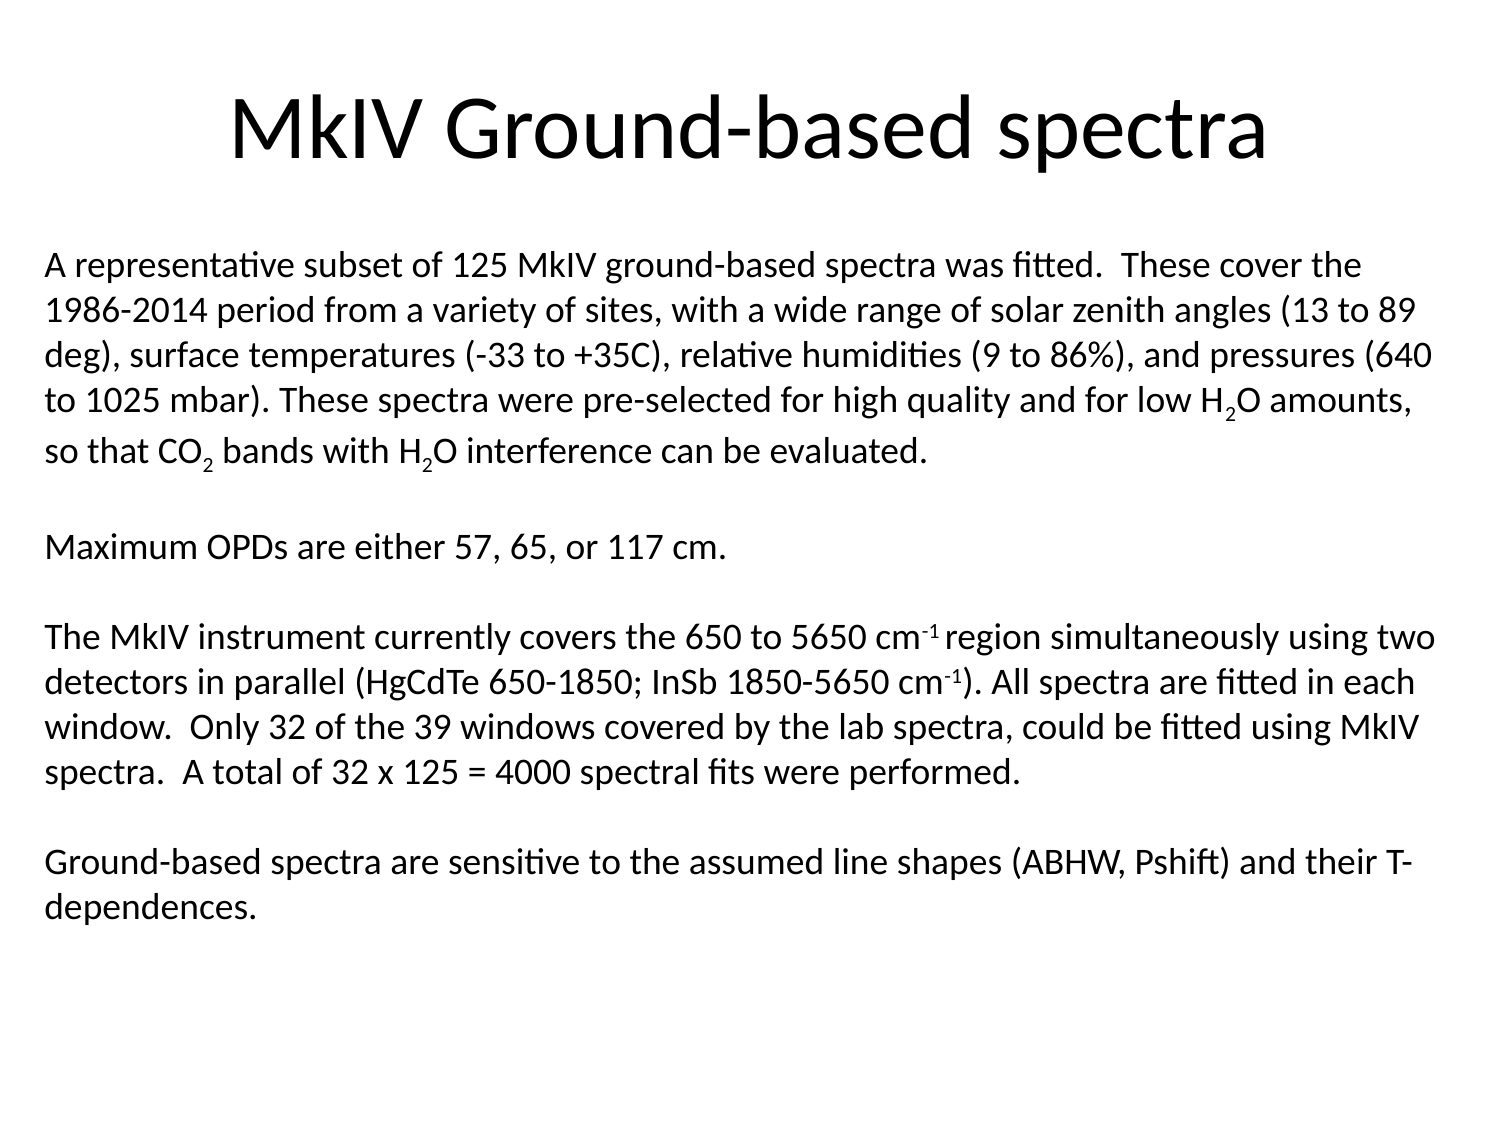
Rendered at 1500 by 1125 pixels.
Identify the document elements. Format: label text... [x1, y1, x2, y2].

text_box A representative subset of 125 MkIV ground-based spectra was fitted. These cover the 1986-2014 period from a variety of sites, with a wide range of solar zenith angles (13 to 89 deg), surface temperatures (-33 to +35C), relative humidities (9 to 86%), and pressures (640 to 1025 mbar). These spectra were pre-selected for high quality and for low H2O amounts, so that CO2 bands with H2O interference can be evaluated. Maximum OPDs are either 57, 65, or 117 cm. The MkIV instrument currently covers the 650 to 5650 cm-1 region simultaneously using two detectors in parallel (HgCdTe 650-1850; InSb 1850-5650 cm-1). All spectra are fitted in each window. Only 32 of the 39 windows covered by the lab spectra, could be fitted using MkIV spectra. A total of 32 x 125 = 4000 spectral fits were performed. Ground-based spectra are sensitive to the assumed line shapes (ABHW, Pshift) and their T-dependences. [29, 232, 1454, 935]
title MkIV Ground-based spectra [75, 45, 1425, 200]
